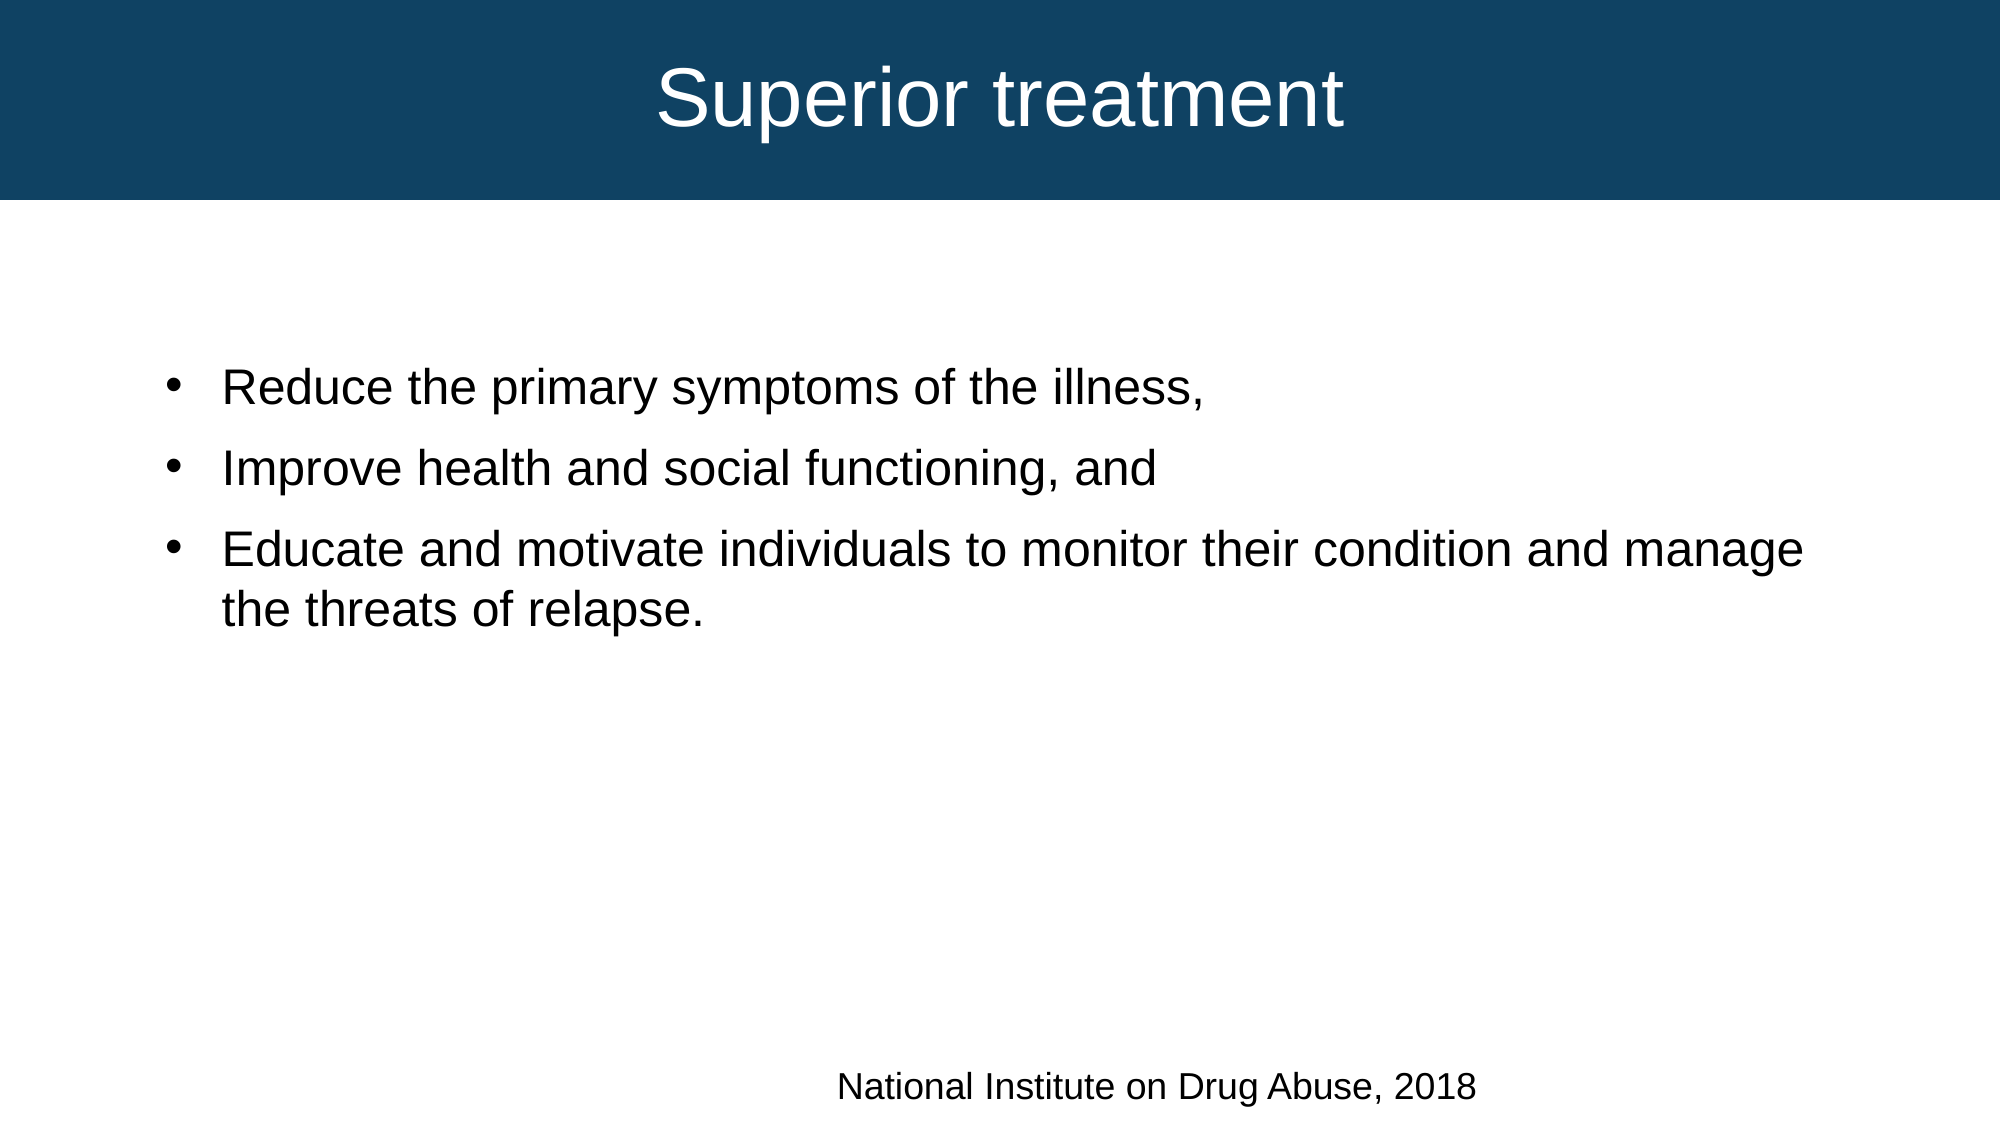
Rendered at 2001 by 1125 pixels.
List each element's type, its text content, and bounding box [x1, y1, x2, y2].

text_box [65, 250, 1825, 965]
text_box National Institute on Drug Abuse, 2018 [822, 1054, 1971, 1115]
title Superior treatment [0, 0, 2000, 200]
list Reduce the primary symptoms of the illness, Improve health and social functioning, and Educate and motivate individuals to monitor their condition and manage the threats of relapse. [150, 253, 1875, 968]
